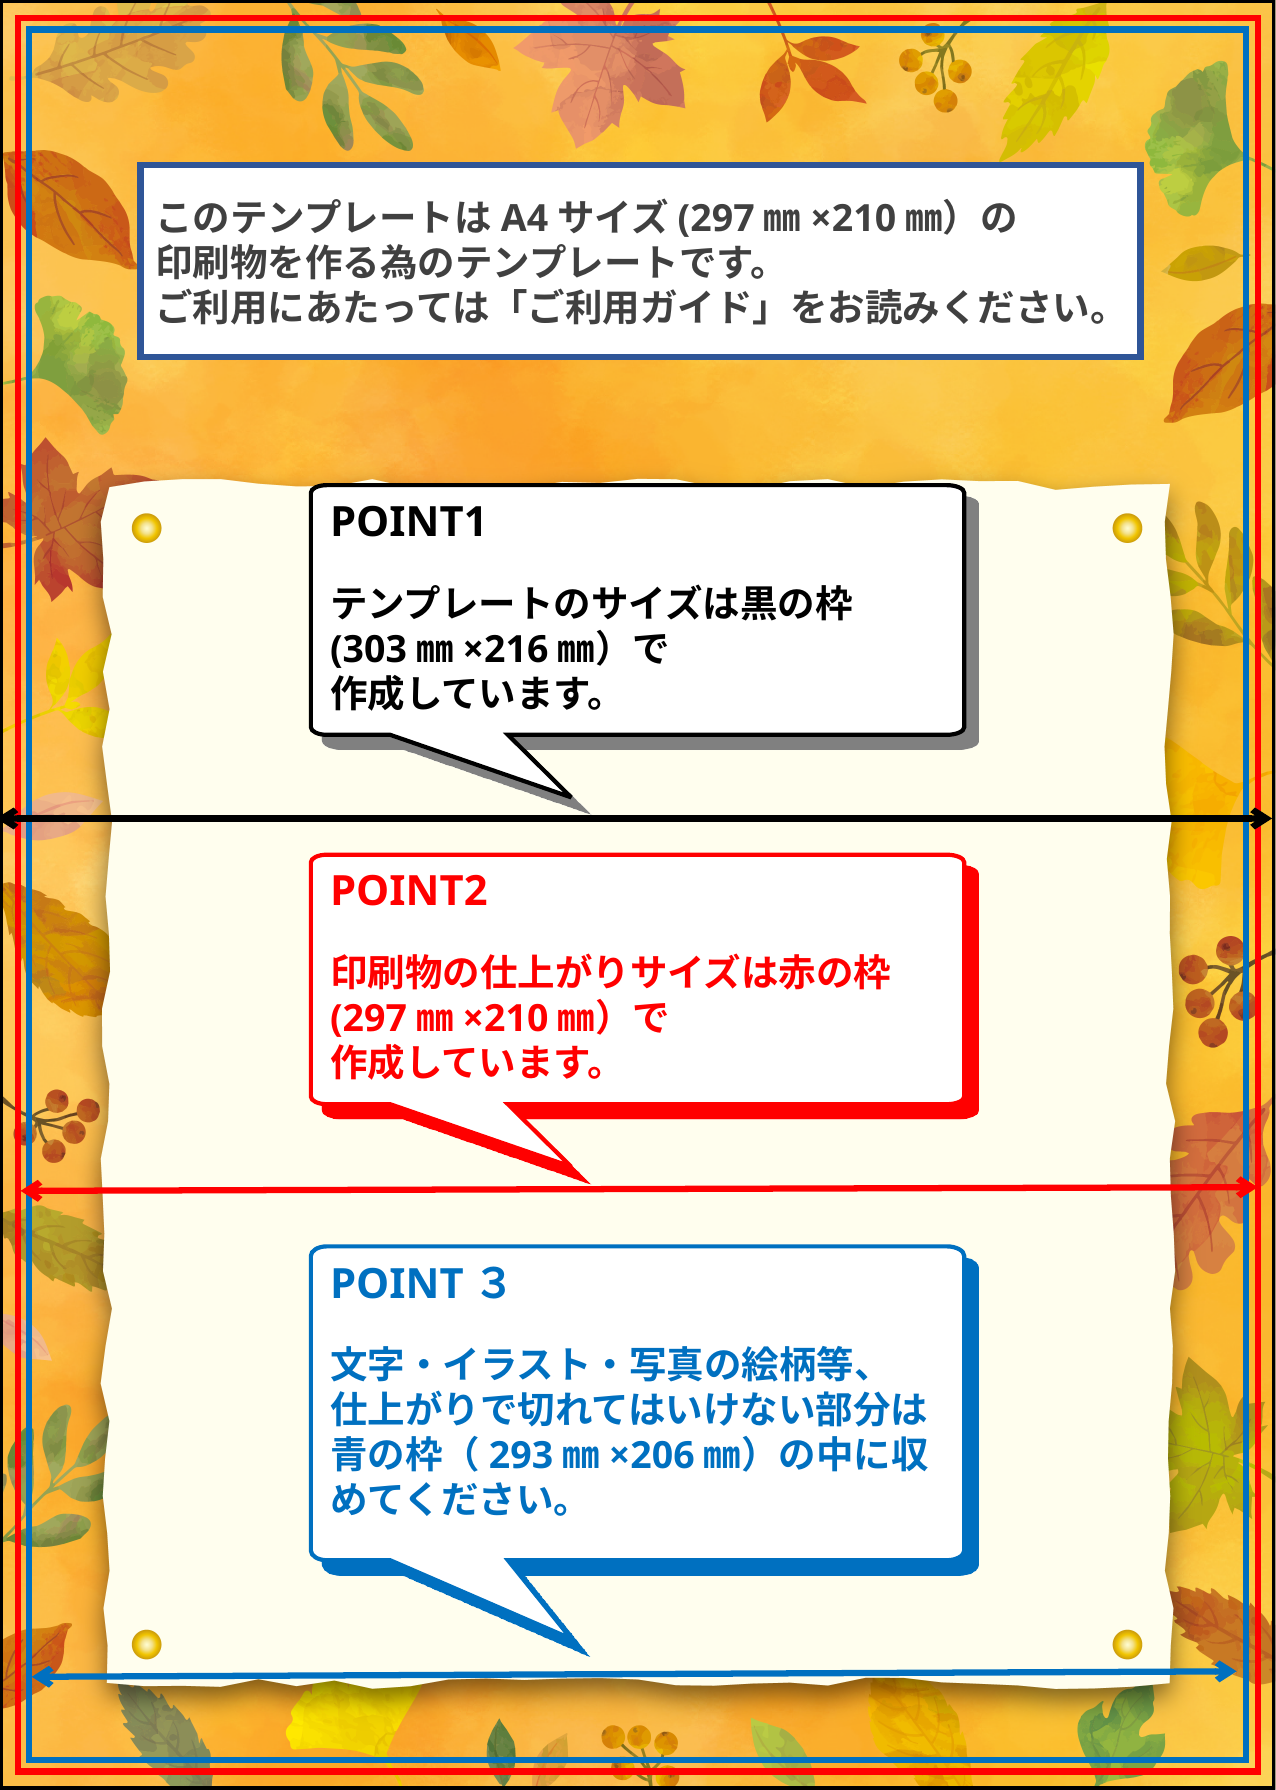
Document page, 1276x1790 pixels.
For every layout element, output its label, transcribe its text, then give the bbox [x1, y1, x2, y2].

text_box このテンプレートはA4サイズ(297㎜×210㎜）の 印刷物を作る為のテンプレートです。 ご利用にあたっては「ご利用ガイド」をお読みください。 [140, 164, 1142, 358]
text_box POINT1 テンプレートのサイズは黒の枠 (303㎜×216㎜）で 作成しています。 [310, 485, 965, 798]
text_box [17, 17, 1259, 815]
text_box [31, 1671, 1237, 1677]
text_box POINT３ 文字・イラスト・写真の絵柄等、 仕上がりで切れてはいけない部分は 青の枠（293㎜×206㎜）の中に収めてください。 [310, 1246, 965, 1639]
text_box [28, 28, 1247, 815]
text_box [0, 0, 1276, 1790]
text_box [17, 822, 1259, 1773]
text_box POINT2 印刷物の仕上がりサイズは赤の枠(297㎜×210㎜）で 作成しています。 [310, 854, 965, 1167]
text_box [28, 822, 1247, 1187]
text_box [20, 1187, 1258, 1191]
text_box [28, 1191, 1247, 1761]
